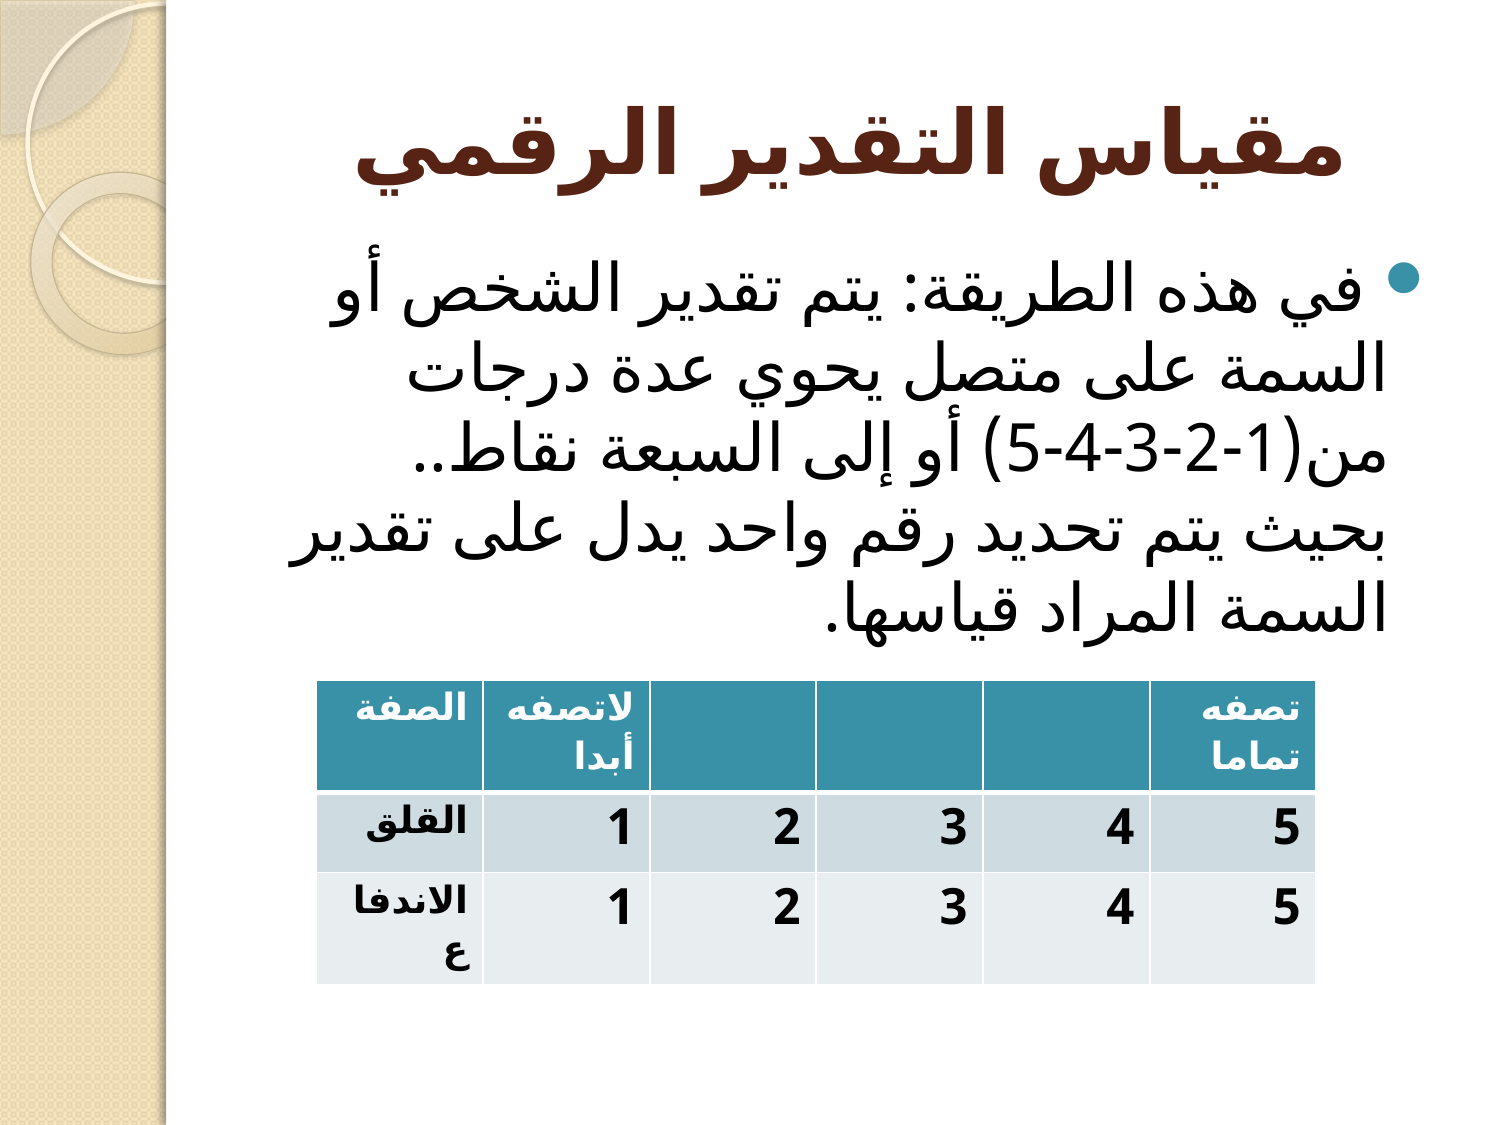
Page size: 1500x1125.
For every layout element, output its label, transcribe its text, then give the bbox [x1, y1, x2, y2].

table_cell 4 [984, 873, 1149, 984]
table_header [984, 681, 1149, 790]
table_cell القلق [317, 795, 482, 872]
table_header [817, 681, 982, 790]
table_cell 3 [817, 795, 982, 872]
table_header تصفه تماما [1151, 681, 1315, 790]
table_cell 2 [651, 873, 815, 984]
list في هذه الطريقة: يتم تقدير الشخص أو السمة على متصل يحوي عدة درجات من(1-2-3-4-5) أو إلى السبعة نقاط.. بحيث يتم تحديد رقم واحد يدل على تقدير السمة المراد قياسها. [235, 237, 1466, 1025]
table_cell 1 [484, 795, 649, 872]
table_cell 2 [651, 795, 815, 872]
table_cell 5 [1151, 873, 1315, 984]
title مقياس التقدير الرقمي [235, 45, 1466, 233]
table_cell 5 [1151, 795, 1315, 872]
table_cell 4 [984, 795, 1149, 872]
table_header [651, 681, 815, 790]
table_cell 3 [817, 873, 982, 984]
table_header لاتصفه أبدا [484, 681, 649, 790]
table_cell 1 [484, 873, 649, 984]
table_header الصفة [317, 681, 482, 790]
table_cell الاندفاع [317, 873, 482, 984]
